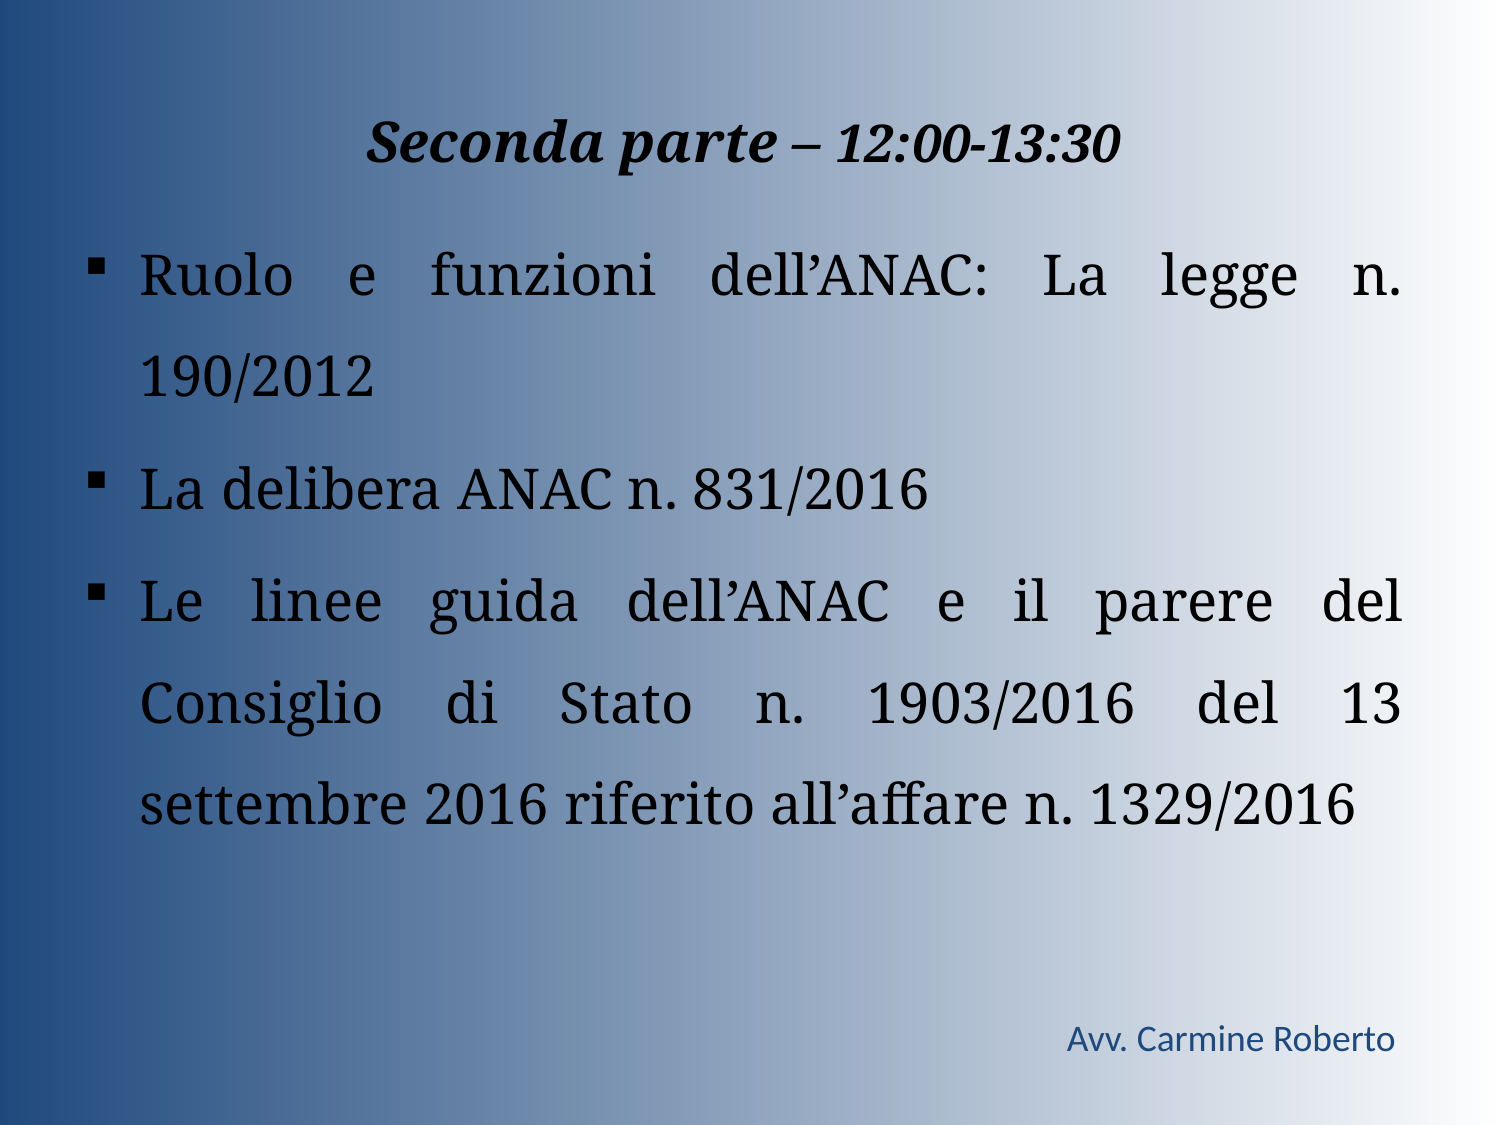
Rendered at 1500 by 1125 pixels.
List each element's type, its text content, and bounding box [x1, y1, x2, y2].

list Seconda parte – 12:00-13:30 Ruolo e funzioni dell’ANAC: La legge n. 190/2012 La delibera ANAC n. 831/2016 Le linee guida dell’ANAC e il parere del Consiglio di Stato n. 1903/2016 del 13 settembre 2016 riferito all’affare n. 1329/2016 [68, 64, 1419, 1025]
text_box Avv. Carmine Roberto [1052, 1007, 1425, 1067]
